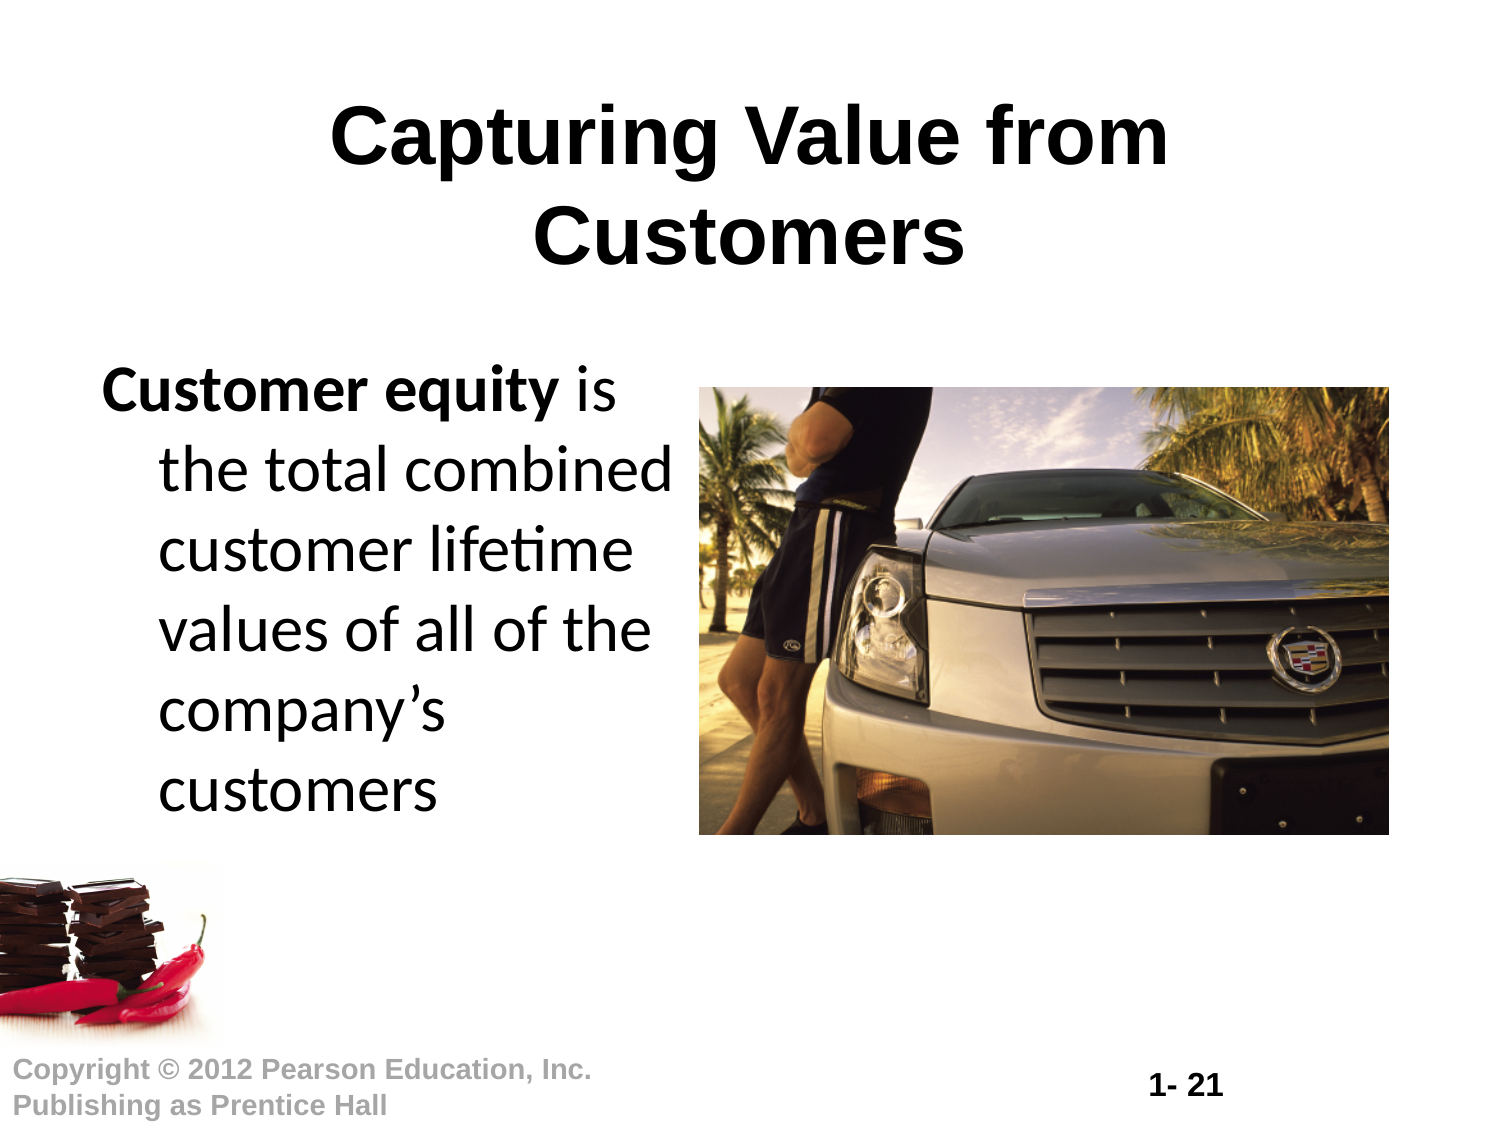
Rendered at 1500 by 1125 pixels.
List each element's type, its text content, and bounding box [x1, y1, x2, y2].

list Customer equity is the total combined customer lifetime values of all of the company’s customers [87, 337, 713, 988]
picture [0, 862, 225, 1050]
title Capturing Value from Customers [112, 37, 1388, 226]
picture [699, 387, 1389, 835]
